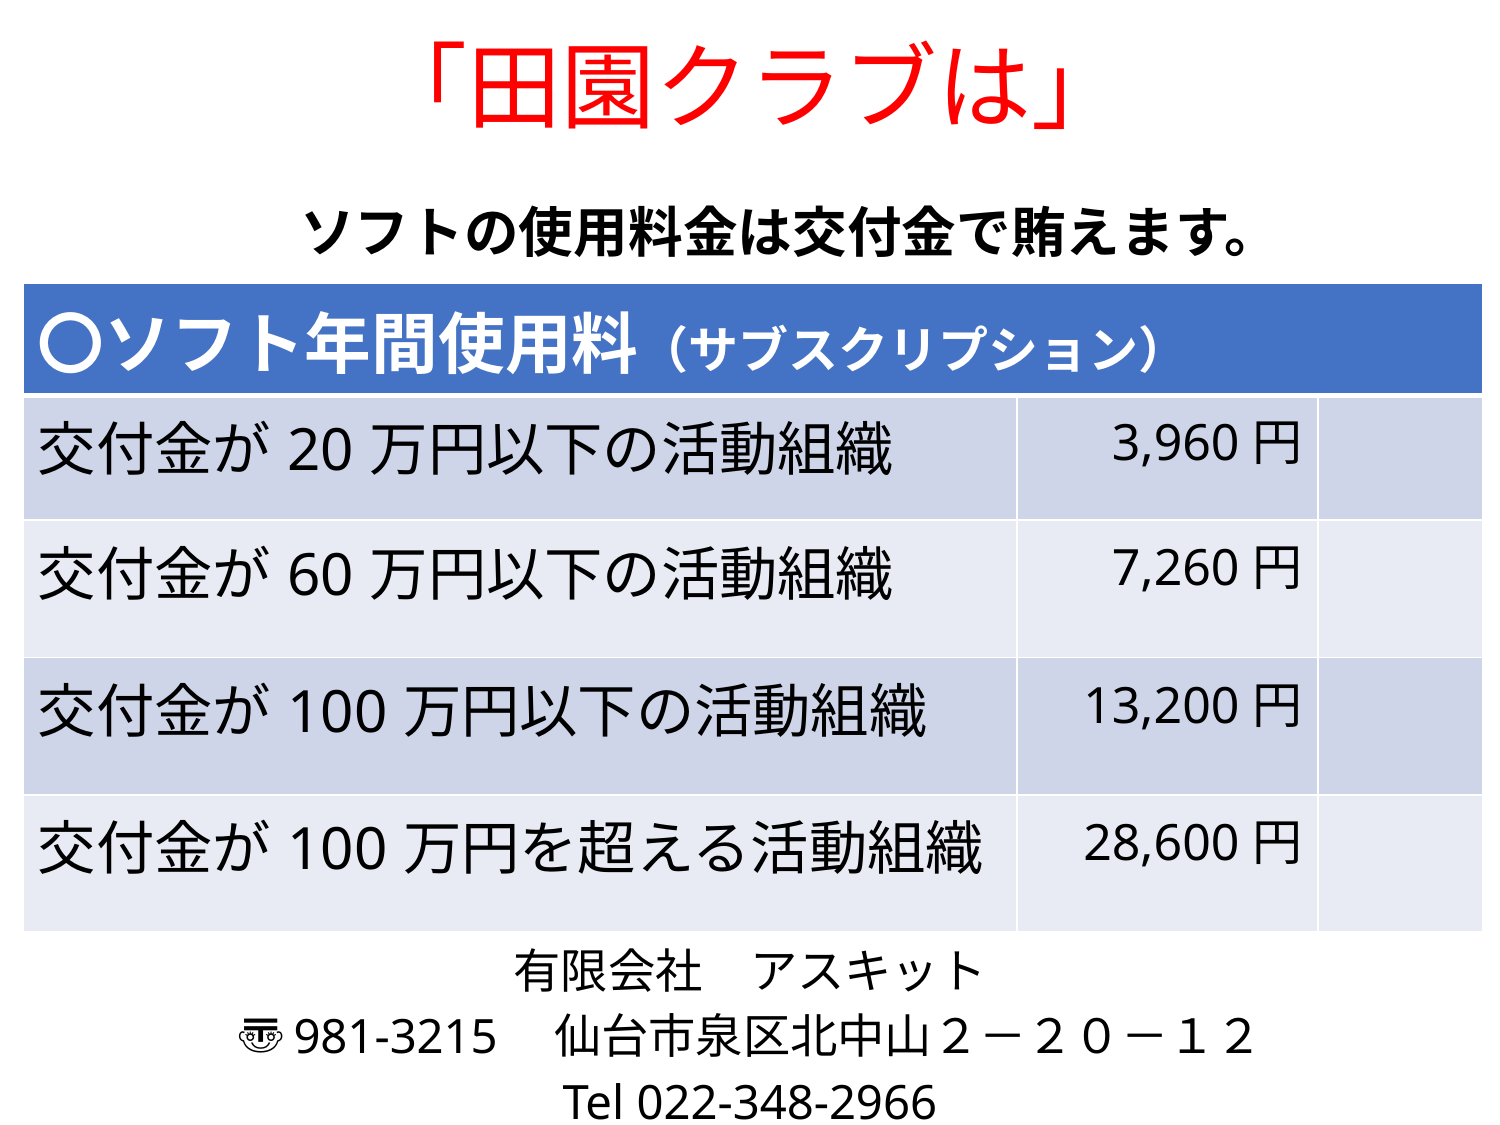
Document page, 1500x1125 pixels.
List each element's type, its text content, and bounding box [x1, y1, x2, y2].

table_cell [1319, 658, 1482, 794]
table_cell 交付金が100万円以下の活動組織 [24, 658, 1016, 794]
table_cell [1319, 796, 1482, 931]
table_cell 交付金が100万円を超える活動組織 [24, 796, 1016, 931]
table_cell [1319, 398, 1482, 519]
table_cell 3,960円 [1018, 398, 1317, 519]
text_box 〠981-3215 仙台市泉区北中山２－２０－１２ [0, 1005, 1500, 1071]
title 「田園クラブは」 [0, 32, 1500, 149]
table_cell 交付金が20万円以下の活動組織 [24, 398, 1016, 519]
table_cell 交付金が60万円以下の活動組織 [24, 521, 1016, 657]
table_cell 13,200円 [1018, 658, 1317, 794]
text_box Tel 022-348-2966 [0, 1071, 1500, 1125]
table_cell 7,260円 [1018, 521, 1317, 657]
table_cell [1319, 521, 1482, 657]
text_box 有限会社 アスキット [0, 939, 1500, 1005]
subtitle ソフトの使用料金は交付金で賄えます。 [2, 180, 1500, 277]
table_header 〇ソフト年間使用料（サブスクリプション） [24, 284, 1482, 393]
table_cell 28,600円 [1018, 796, 1317, 931]
